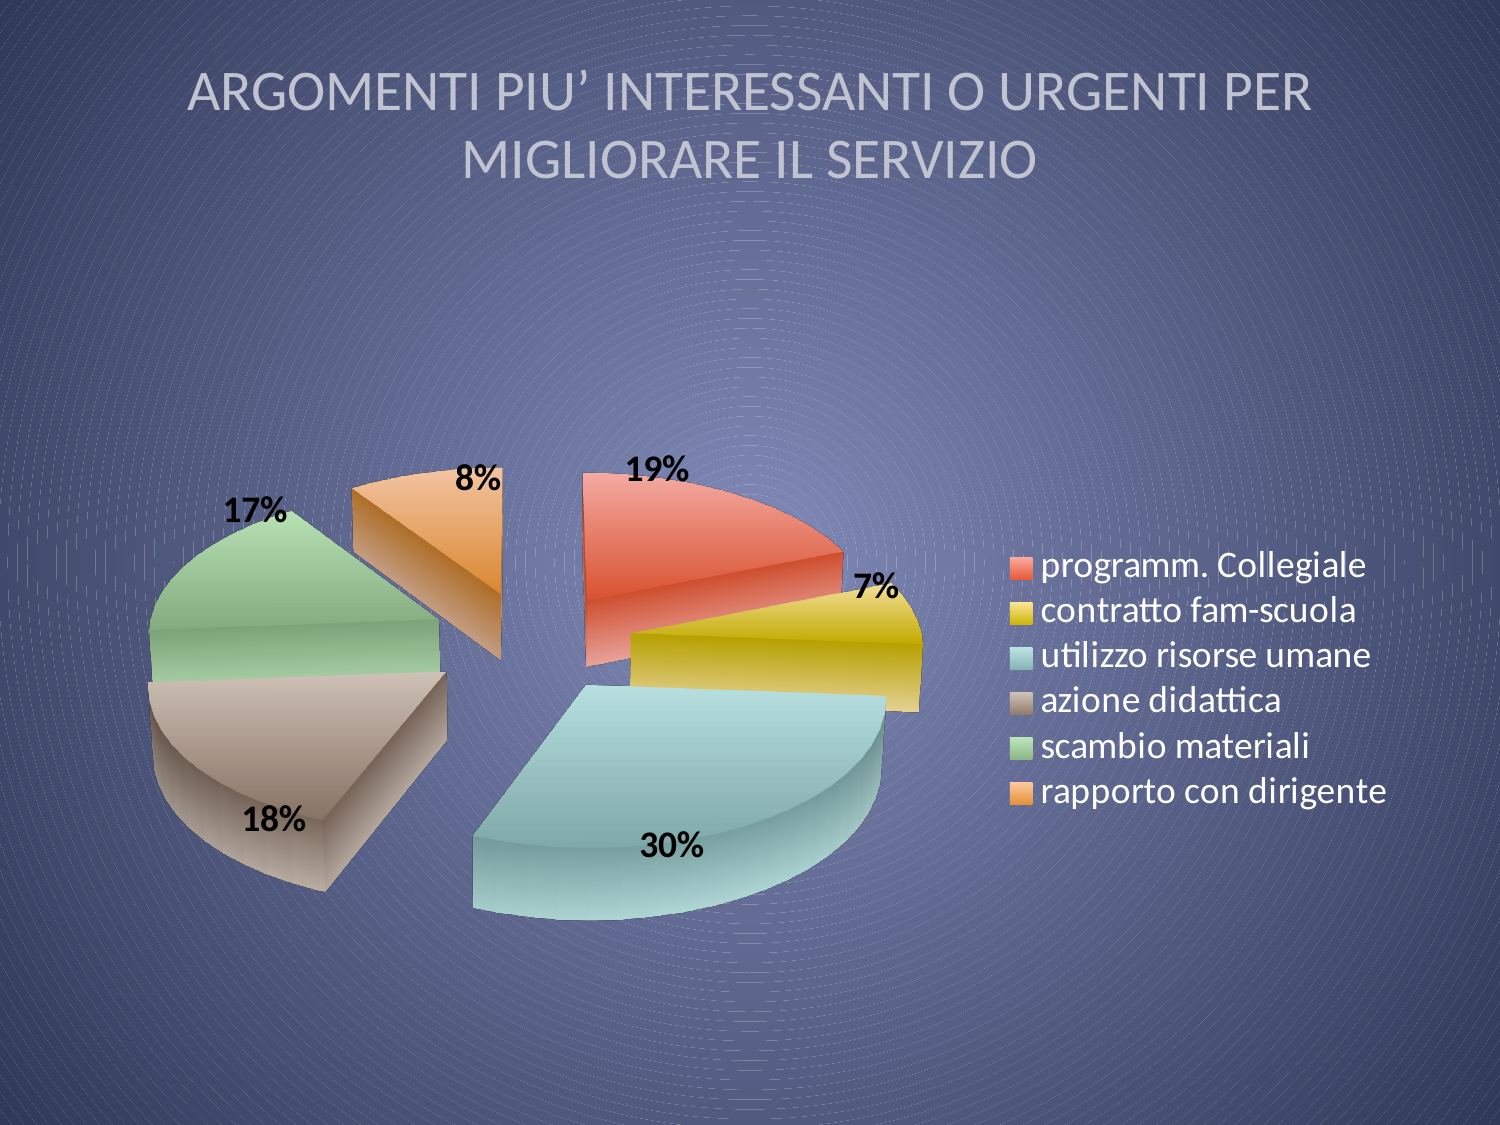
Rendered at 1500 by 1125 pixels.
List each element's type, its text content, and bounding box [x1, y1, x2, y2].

chart [62, 324, 1413, 1038]
title ARGOMENTI PIU’ INTERESSANTI O URGENTI PER MIGLIORARE IL SERVIZIO [75, 45, 1425, 233]
